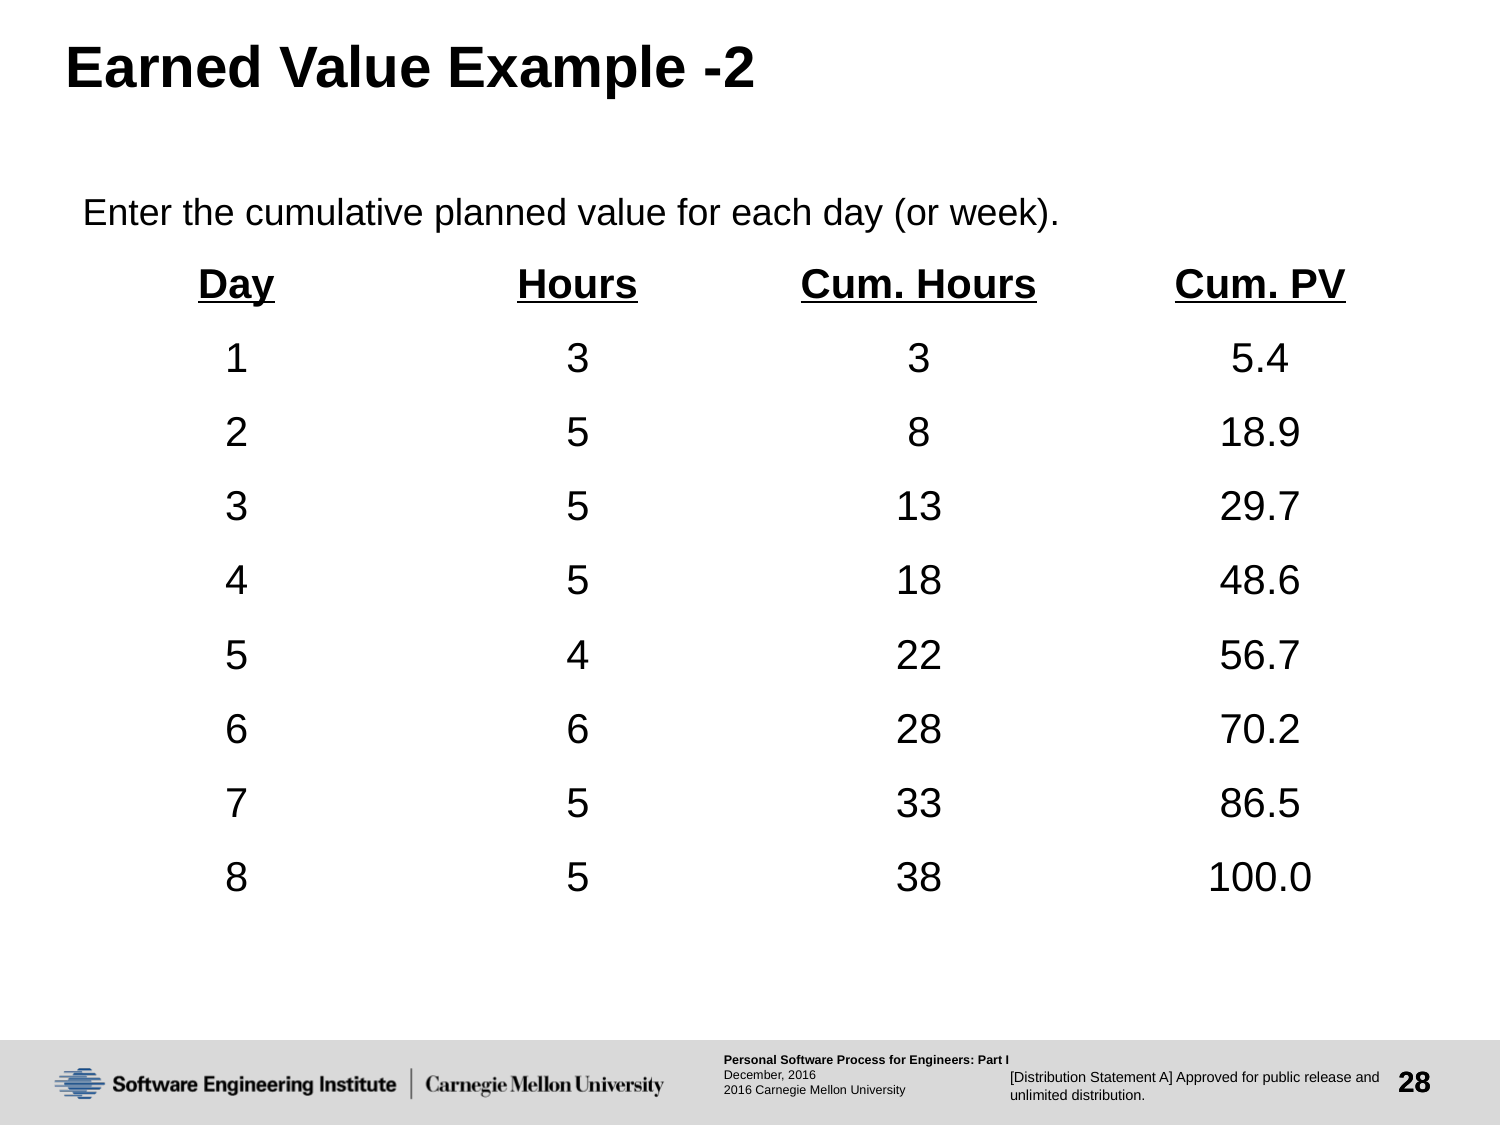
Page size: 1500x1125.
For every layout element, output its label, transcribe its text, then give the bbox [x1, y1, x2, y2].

table_header Hours [407, 246, 748, 321]
table_cell 86.5 [1090, 766, 1431, 840]
table_cell 70.2 [1090, 692, 1431, 766]
table_cell 6 [66, 692, 407, 766]
table_cell 28 [748, 692, 1090, 766]
table_cell 56.7 [1090, 617, 1431, 692]
table_cell 48.6 [1090, 543, 1431, 617]
table_cell 33 [748, 766, 1090, 840]
table_cell 38 [748, 840, 1090, 914]
table_cell 22 [748, 617, 1090, 692]
table_cell 5 [407, 395, 748, 469]
picture [46, 1061, 673, 1104]
table_cell 7 [66, 766, 407, 840]
table_cell 3 [66, 469, 407, 543]
table_cell 18.9 [1090, 395, 1431, 469]
table_cell 5 [66, 617, 407, 692]
table_cell 5 [407, 543, 748, 617]
table_cell 4 [66, 543, 407, 617]
table_header Day [66, 246, 407, 321]
table_cell 1 [66, 321, 407, 395]
table_cell 8 [748, 395, 1090, 469]
table_cell 5 [407, 469, 748, 543]
table_cell 5 [407, 766, 748, 840]
table_header Cum. PV [1090, 246, 1431, 321]
table_cell 13 [748, 469, 1090, 543]
table_cell 3 [407, 321, 748, 395]
table_cell 100.0 [1090, 840, 1431, 914]
table_cell 5.4 [1090, 321, 1431, 395]
table_cell 18 [748, 543, 1090, 617]
table_cell 29.7 [1090, 469, 1431, 543]
table_cell 4 [407, 617, 748, 692]
table_cell 8 [66, 840, 407, 914]
table_header Cum. Hours [748, 246, 1090, 321]
table_cell 6 [407, 692, 748, 766]
title Earned Value Example -2 [65, 37, 1313, 148]
table_cell 2 [66, 395, 407, 469]
text_box Enter the cumulative planned value for each day (or week). [43, 184, 1284, 272]
table_cell 5 [407, 840, 748, 914]
table_cell 3 [748, 321, 1090, 395]
